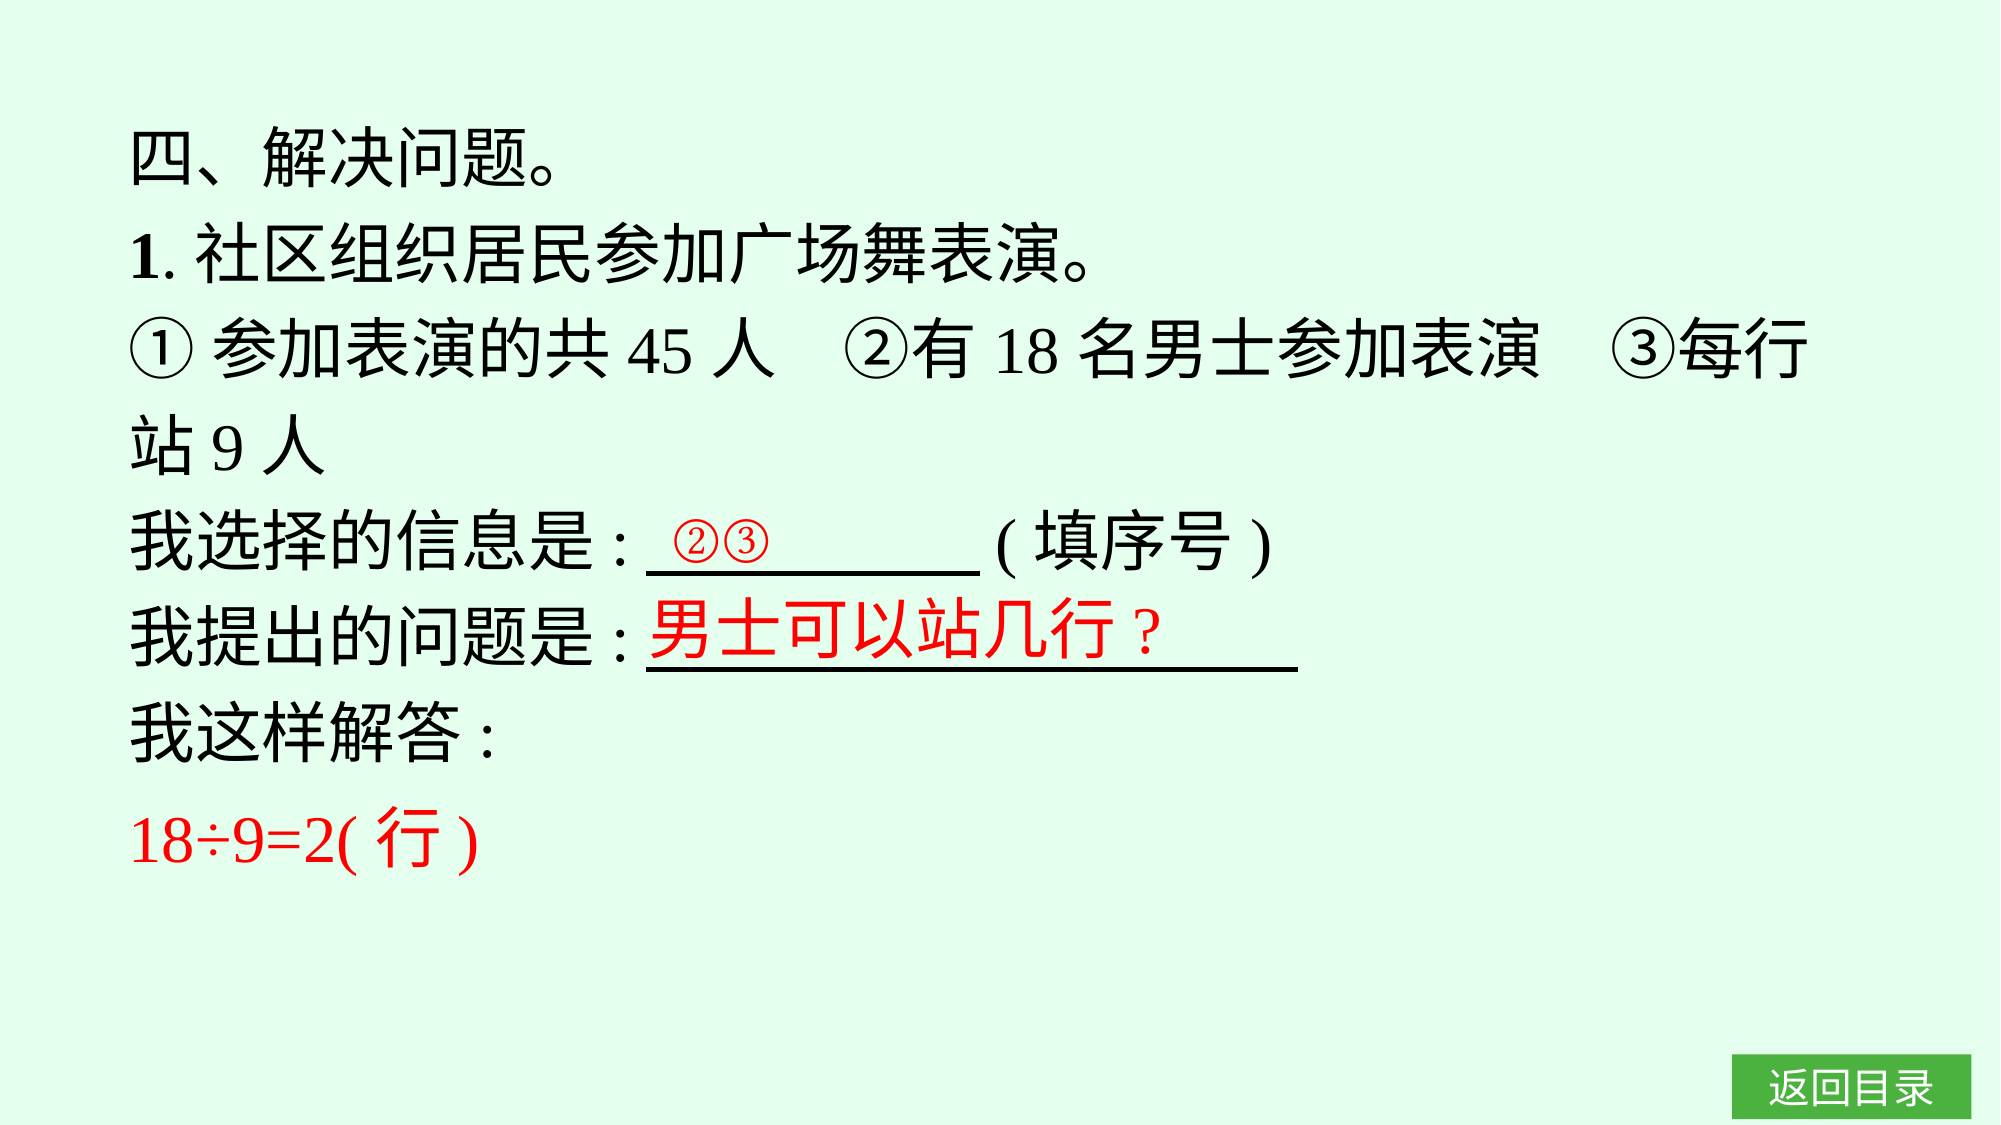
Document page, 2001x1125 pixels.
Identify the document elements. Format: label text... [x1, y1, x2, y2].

text_box 18÷9=2(行) [113, 772, 496, 884]
text_box 四、解决问题。 1.社区组织居民参加广场舞表演。 ①参加表演的共45人 ②有18名男士参加表演 ③每行站9人 我选择的信息是: (填序号) 我提出的问题是: 我这样解答: [113, 92, 1887, 779]
text_box 男士可以站几行? [634, 563, 1177, 675]
text_box ②③ [656, 472, 788, 563]
